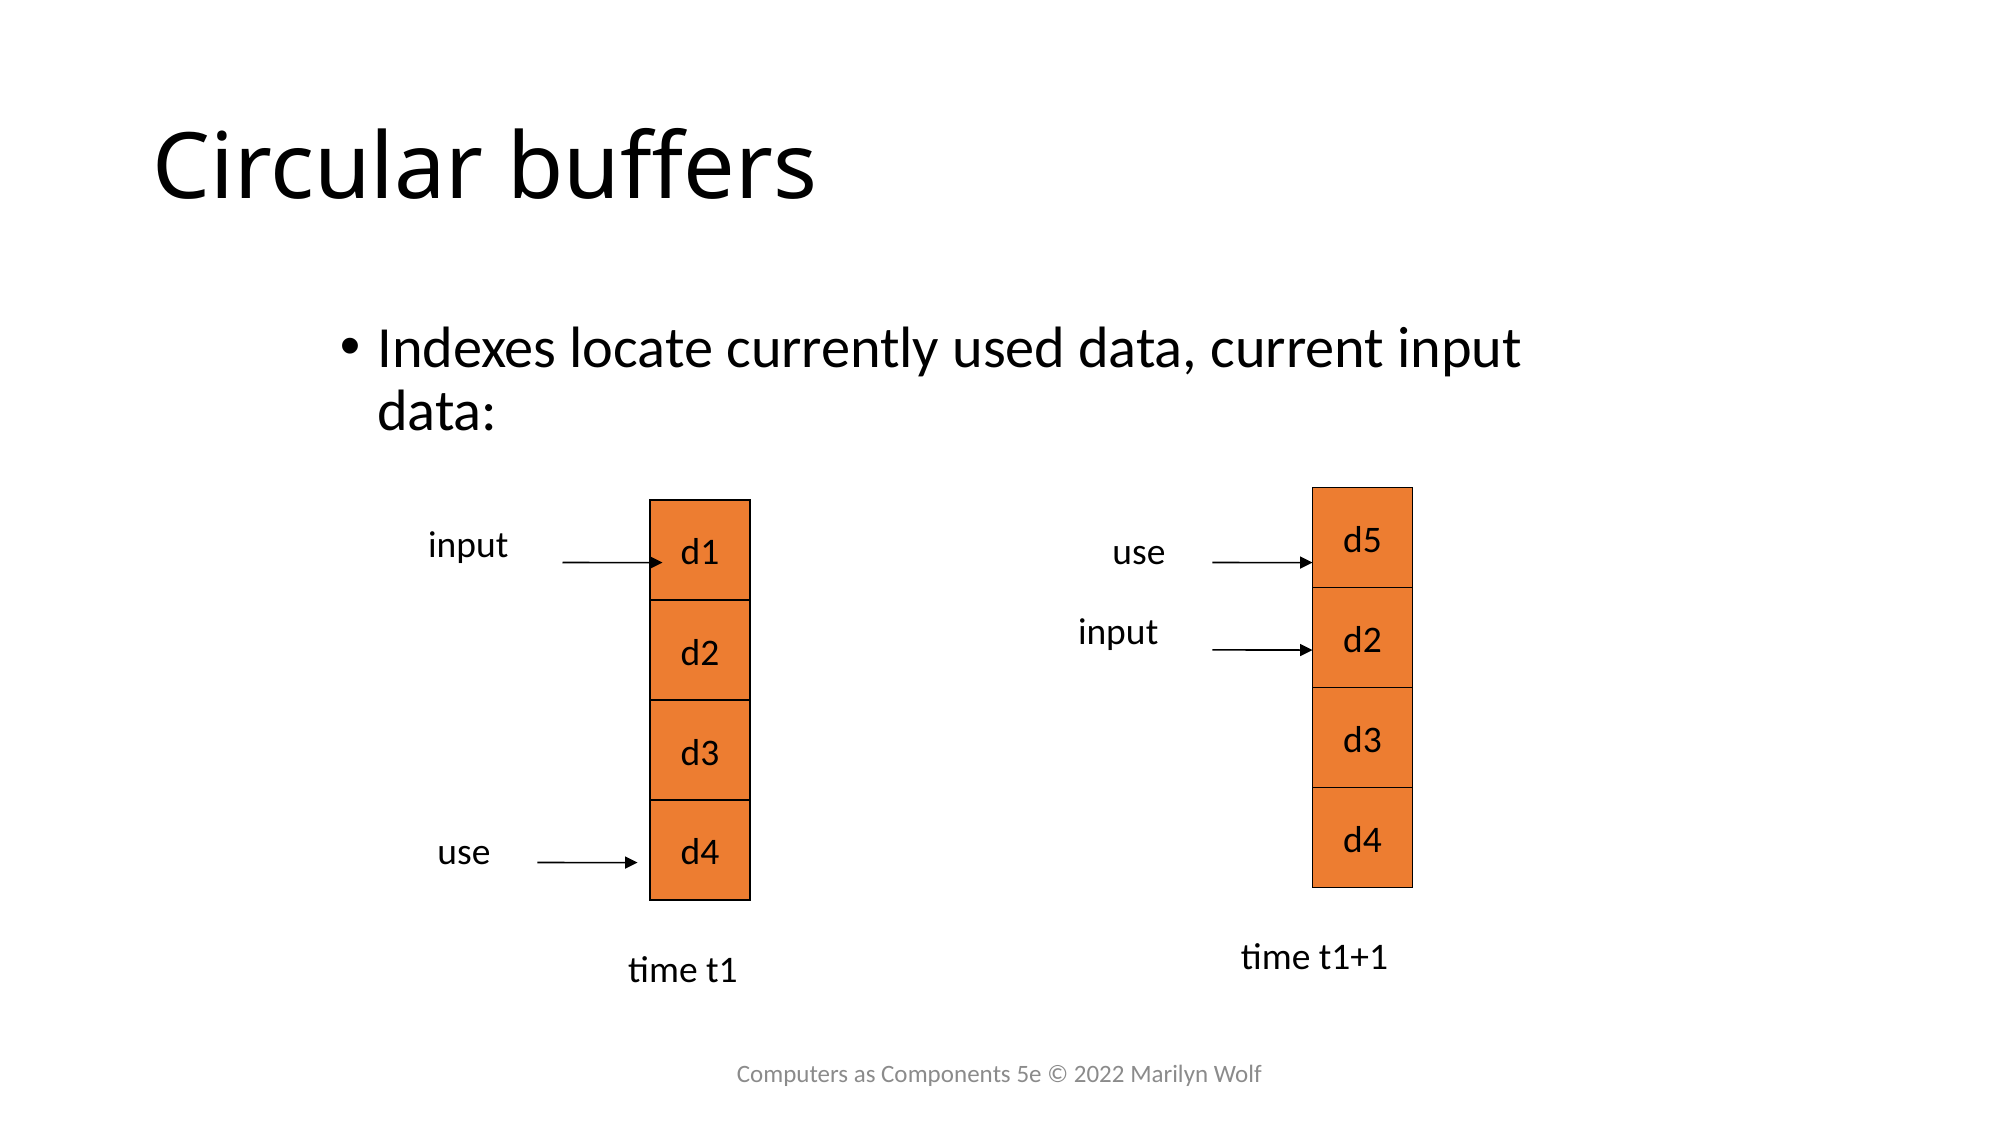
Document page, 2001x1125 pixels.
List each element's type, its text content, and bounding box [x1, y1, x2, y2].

text_box d2 [1312, 587, 1413, 687]
list Indexes locate currently used data, current input data: [324, 309, 1667, 500]
text_box d1 [650, 500, 750, 600]
text_box d5 [1312, 487, 1413, 587]
text_box time t1+1 [1225, 924, 1404, 985]
footer Computers as Components 5e © 2022 Marilyn Wolf [662, 1042, 1338, 1103]
title Circular buffers [137, 59, 1863, 278]
text_box d4 [650, 800, 750, 900]
text_box [537, 856, 638, 869]
text_box d3 [1312, 687, 1413, 787]
text_box [1212, 556, 1313, 569]
text_box d4 [1312, 787, 1413, 888]
text_box input [413, 512, 524, 573]
text_box d2 [650, 600, 750, 699]
text_box use [1097, 519, 1181, 579]
text_box [562, 556, 663, 569]
text_box [1212, 643, 1313, 657]
text_box time t1 [613, 937, 753, 998]
text_box d3 [650, 699, 750, 800]
text_box use [422, 819, 506, 879]
text_box input [1063, 599, 1174, 660]
